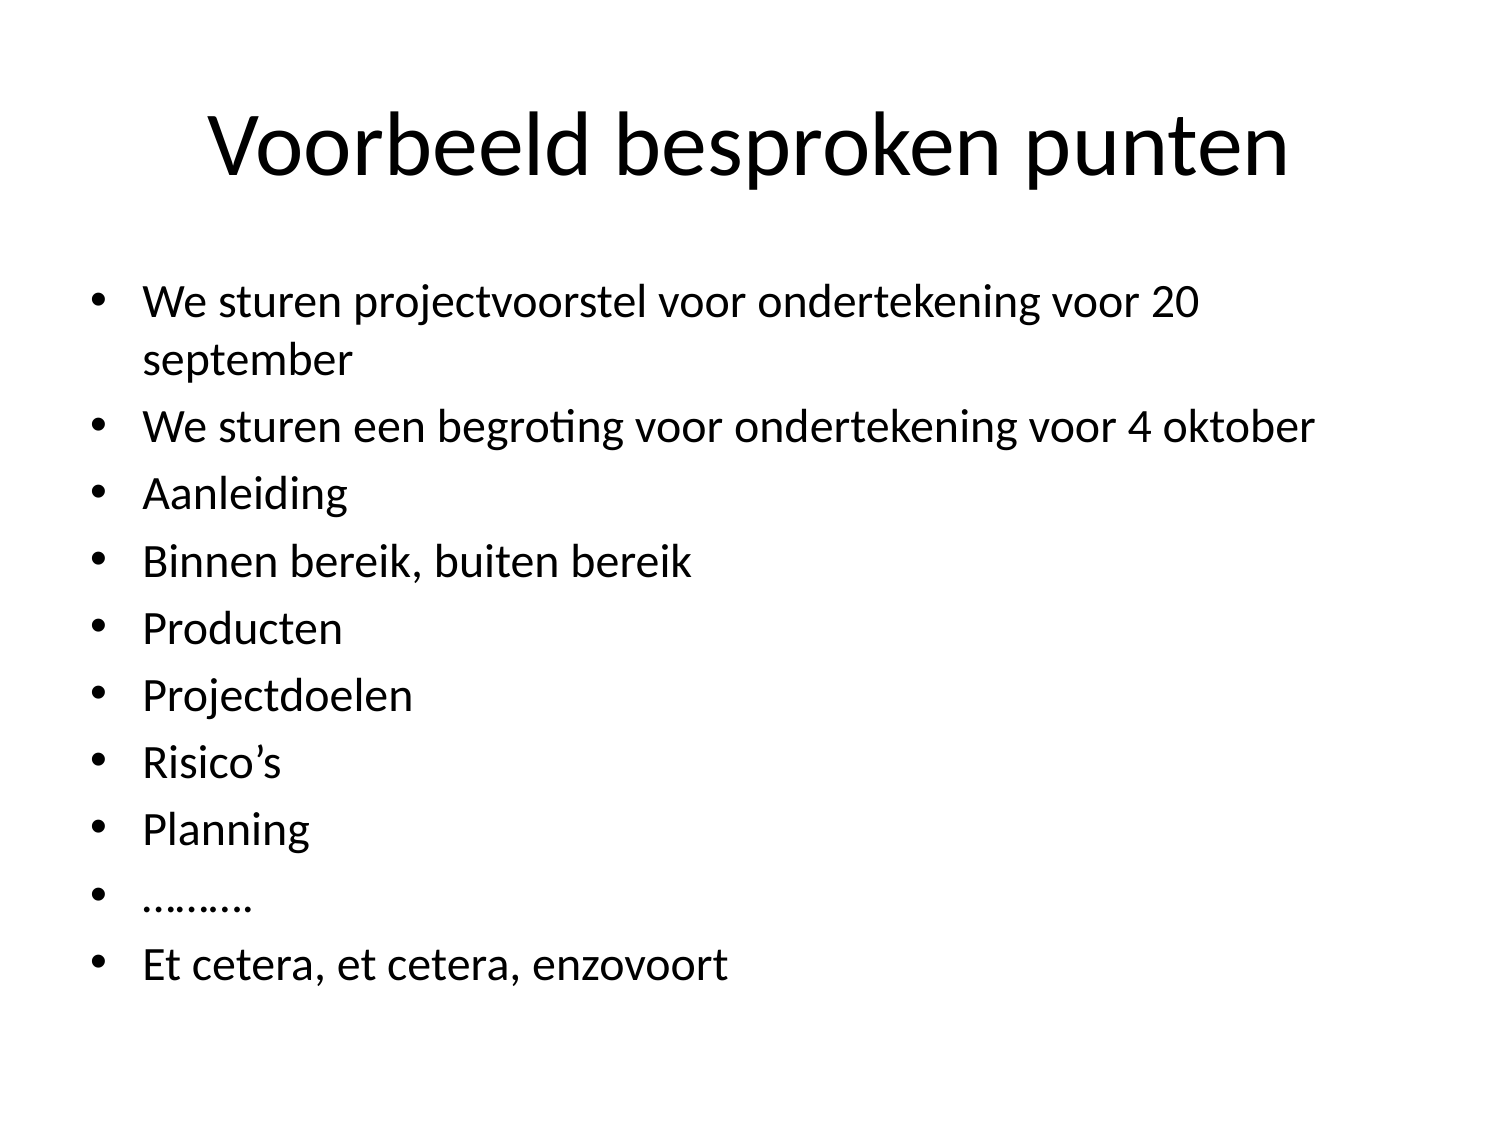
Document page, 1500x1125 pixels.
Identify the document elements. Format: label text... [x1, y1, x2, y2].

list We sturen projectvoorstel voor ondertekening voor 20 september We sturen een begroting voor ondertekening voor 4 oktober Aanleiding Binnen bereik, buiten bereik Producten Projectdoelen Risico’s Planning ………. Et cetera, et cetera, enzovoort [75, 262, 1425, 1005]
title Voorbeeld besproken punten [75, 45, 1425, 233]
